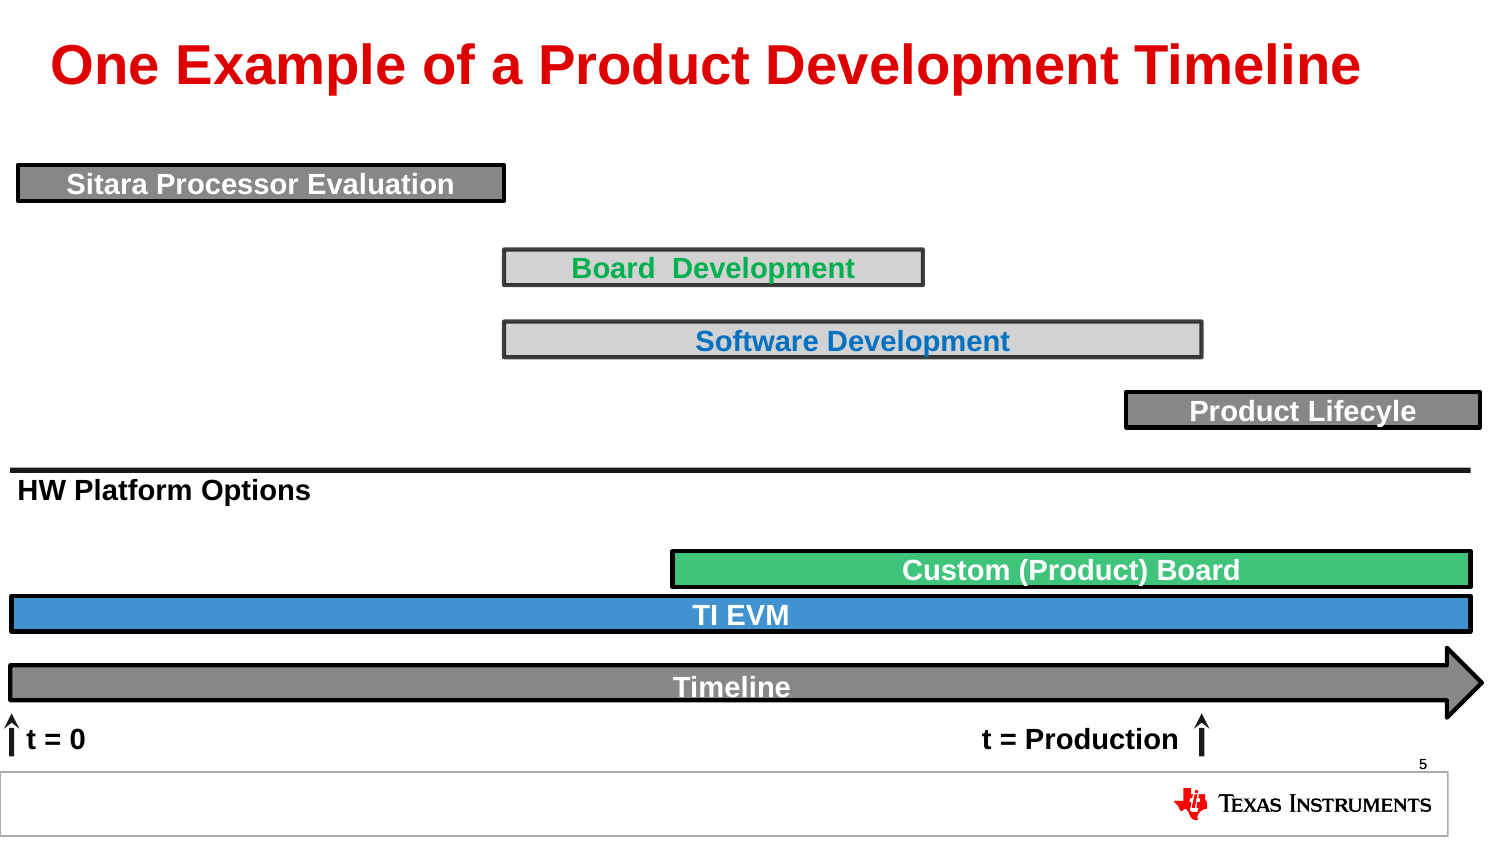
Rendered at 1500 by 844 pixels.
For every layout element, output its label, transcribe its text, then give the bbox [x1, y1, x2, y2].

text_box t = 0 [11, 713, 101, 763]
text_box t = Production [966, 713, 1194, 763]
picture [1174, 788, 1431, 820]
text_box Timeline [8, 645, 1484, 720]
text_box TI EVM [9, 594, 1473, 634]
text_box Sitara Processor Evaluation [16, 163, 506, 203]
title One Example of a Product Development Timeline [37, 17, 1426, 119]
text_box 5 [1089, 748, 1440, 774]
text_box Software Development [502, 319, 1204, 359]
text_box Custom (Product) Board [670, 549, 1473, 589]
text_box Product Lifecyle [1124, 390, 1482, 430]
text_box Board Development [502, 247, 925, 287]
text_box HW Platform Options [2, 463, 327, 514]
